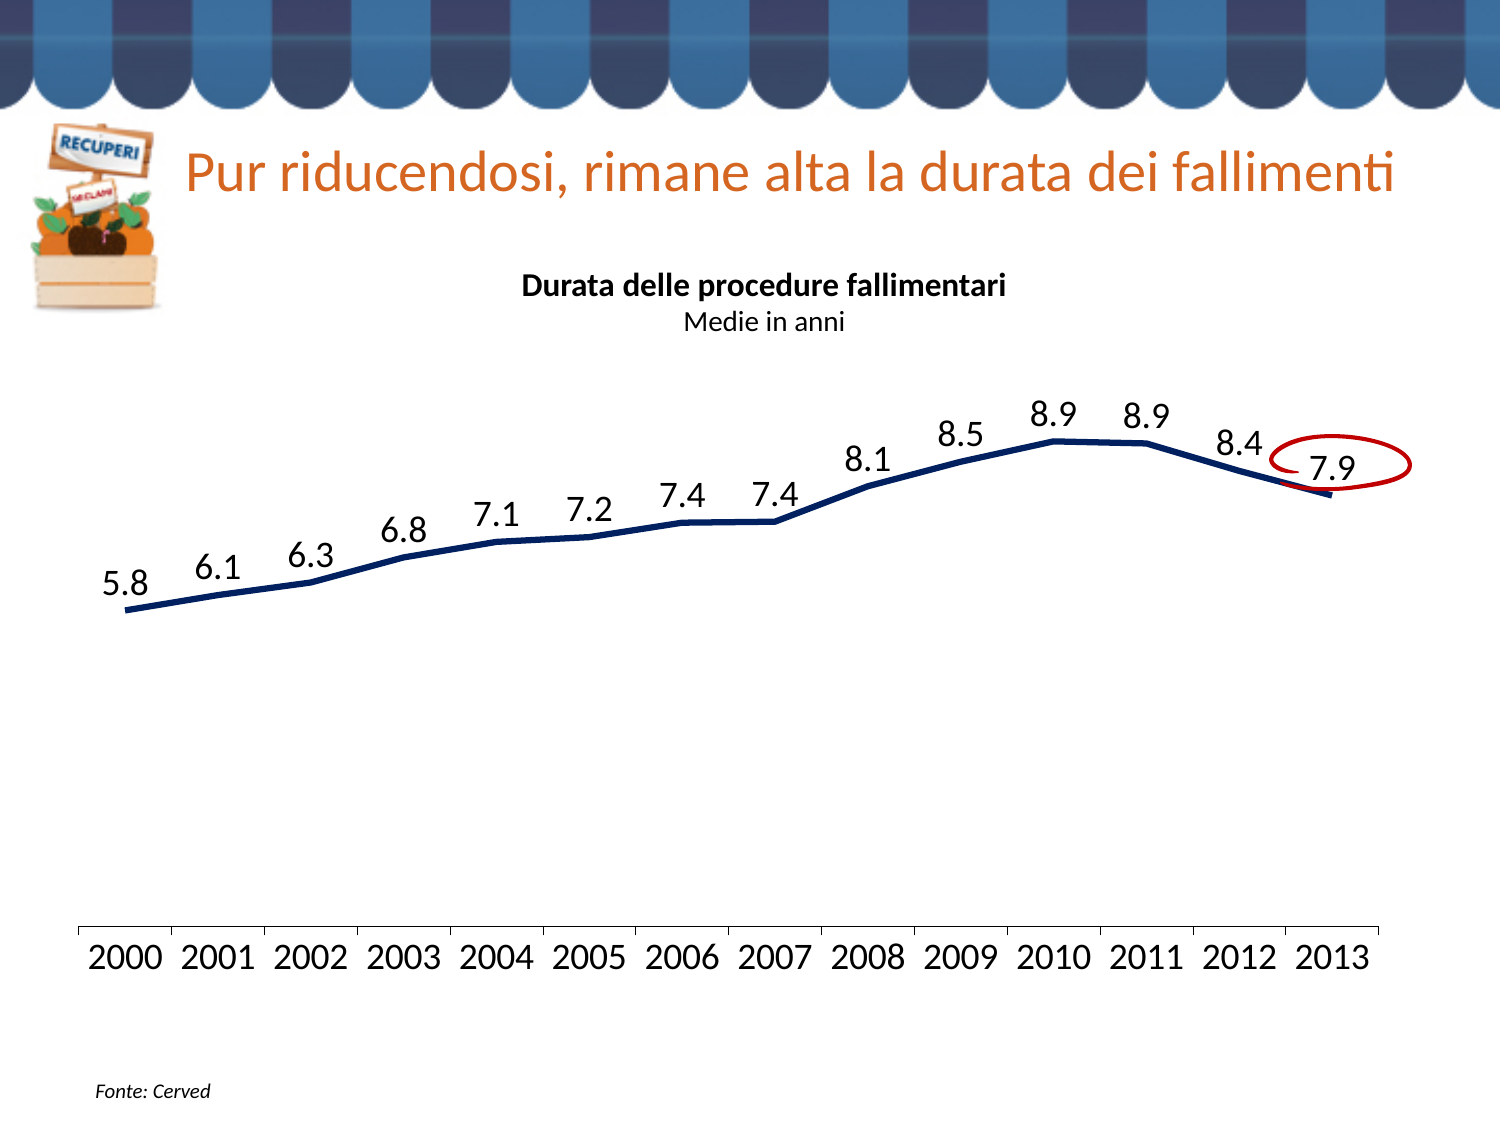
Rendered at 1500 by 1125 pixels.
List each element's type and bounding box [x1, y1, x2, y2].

chart [64, 373, 1393, 1000]
picture [0, 0, 1500, 1125]
